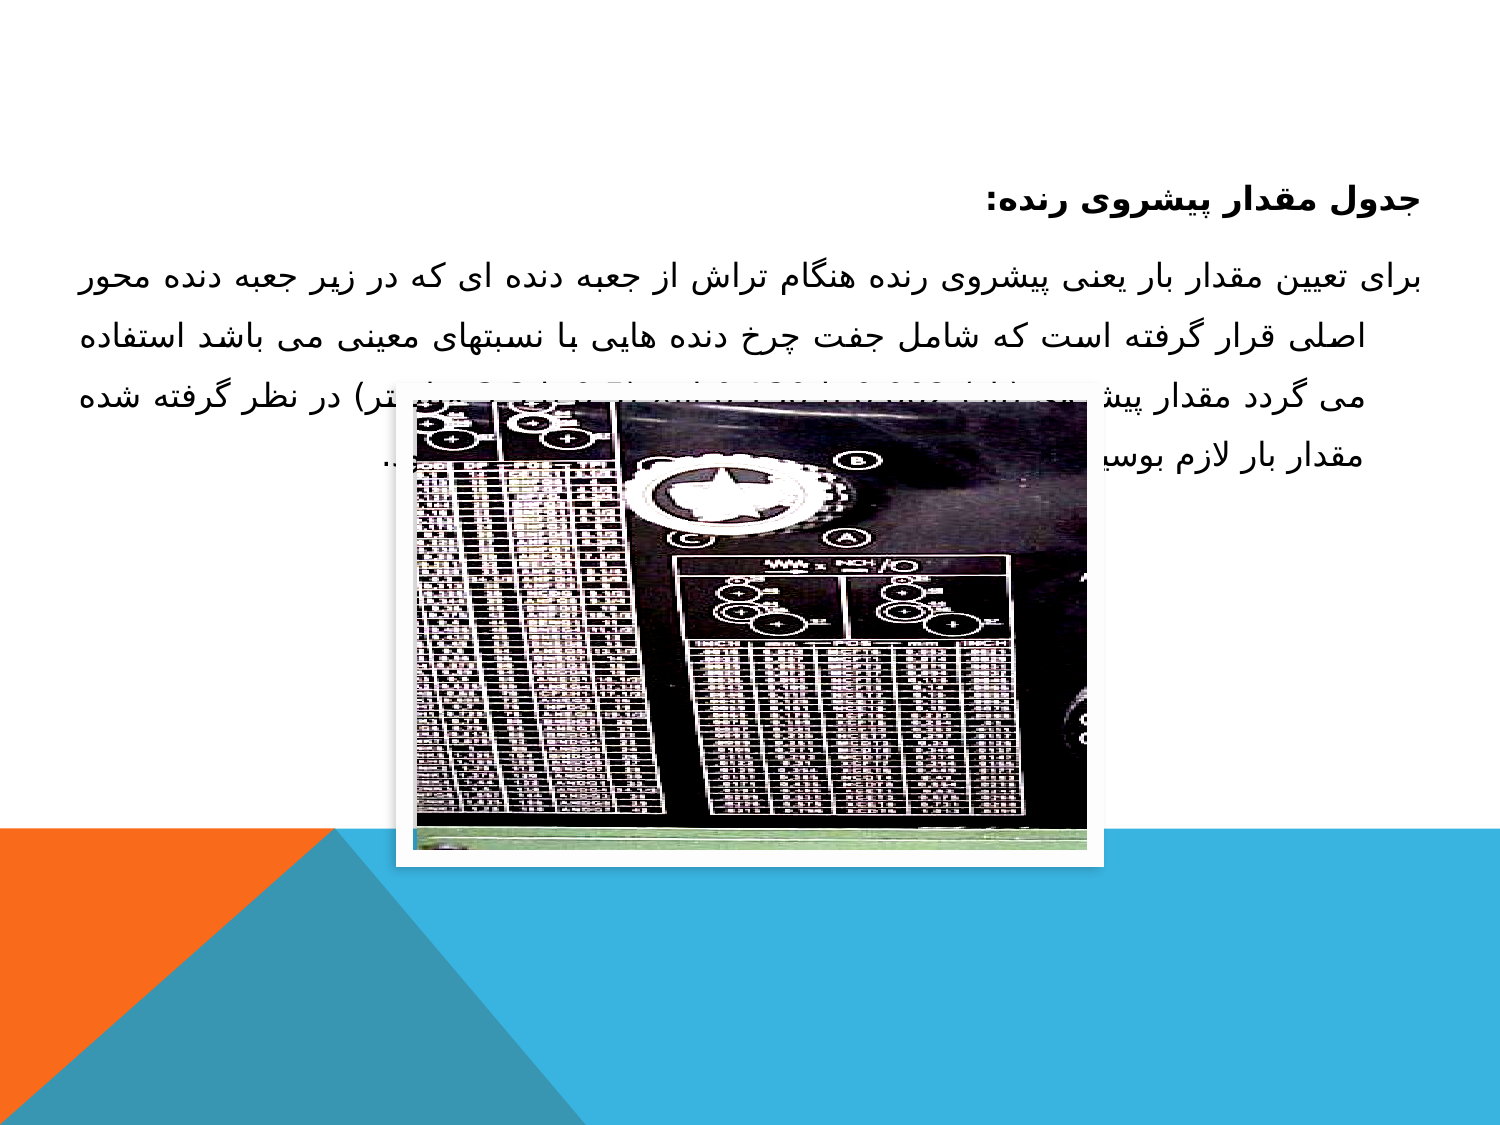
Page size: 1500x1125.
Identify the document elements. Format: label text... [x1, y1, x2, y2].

picture [412, 399, 1088, 851]
list جدول مقدار پیشروی رنده: برای تعیین مقدار بار یعنی پیشروی رنده هنگام تراش از جعبه دنده ای که در زیر جعبه دنده محور اصلی قرار گرفته است که شامل جفت چرخ دنده هایی با نسبتهای معینی می باشد استفاده می گردد مقدار پیشروی (بار) 0.002 تا 0.130 اینچ (0.5 تا 3.3 میلیمتر) در نظر گرفته شده مقدار بار لازم بوسیله دسته روی پوسته با جابجایی آن مشخص می شود. [62, 149, 1438, 800]
